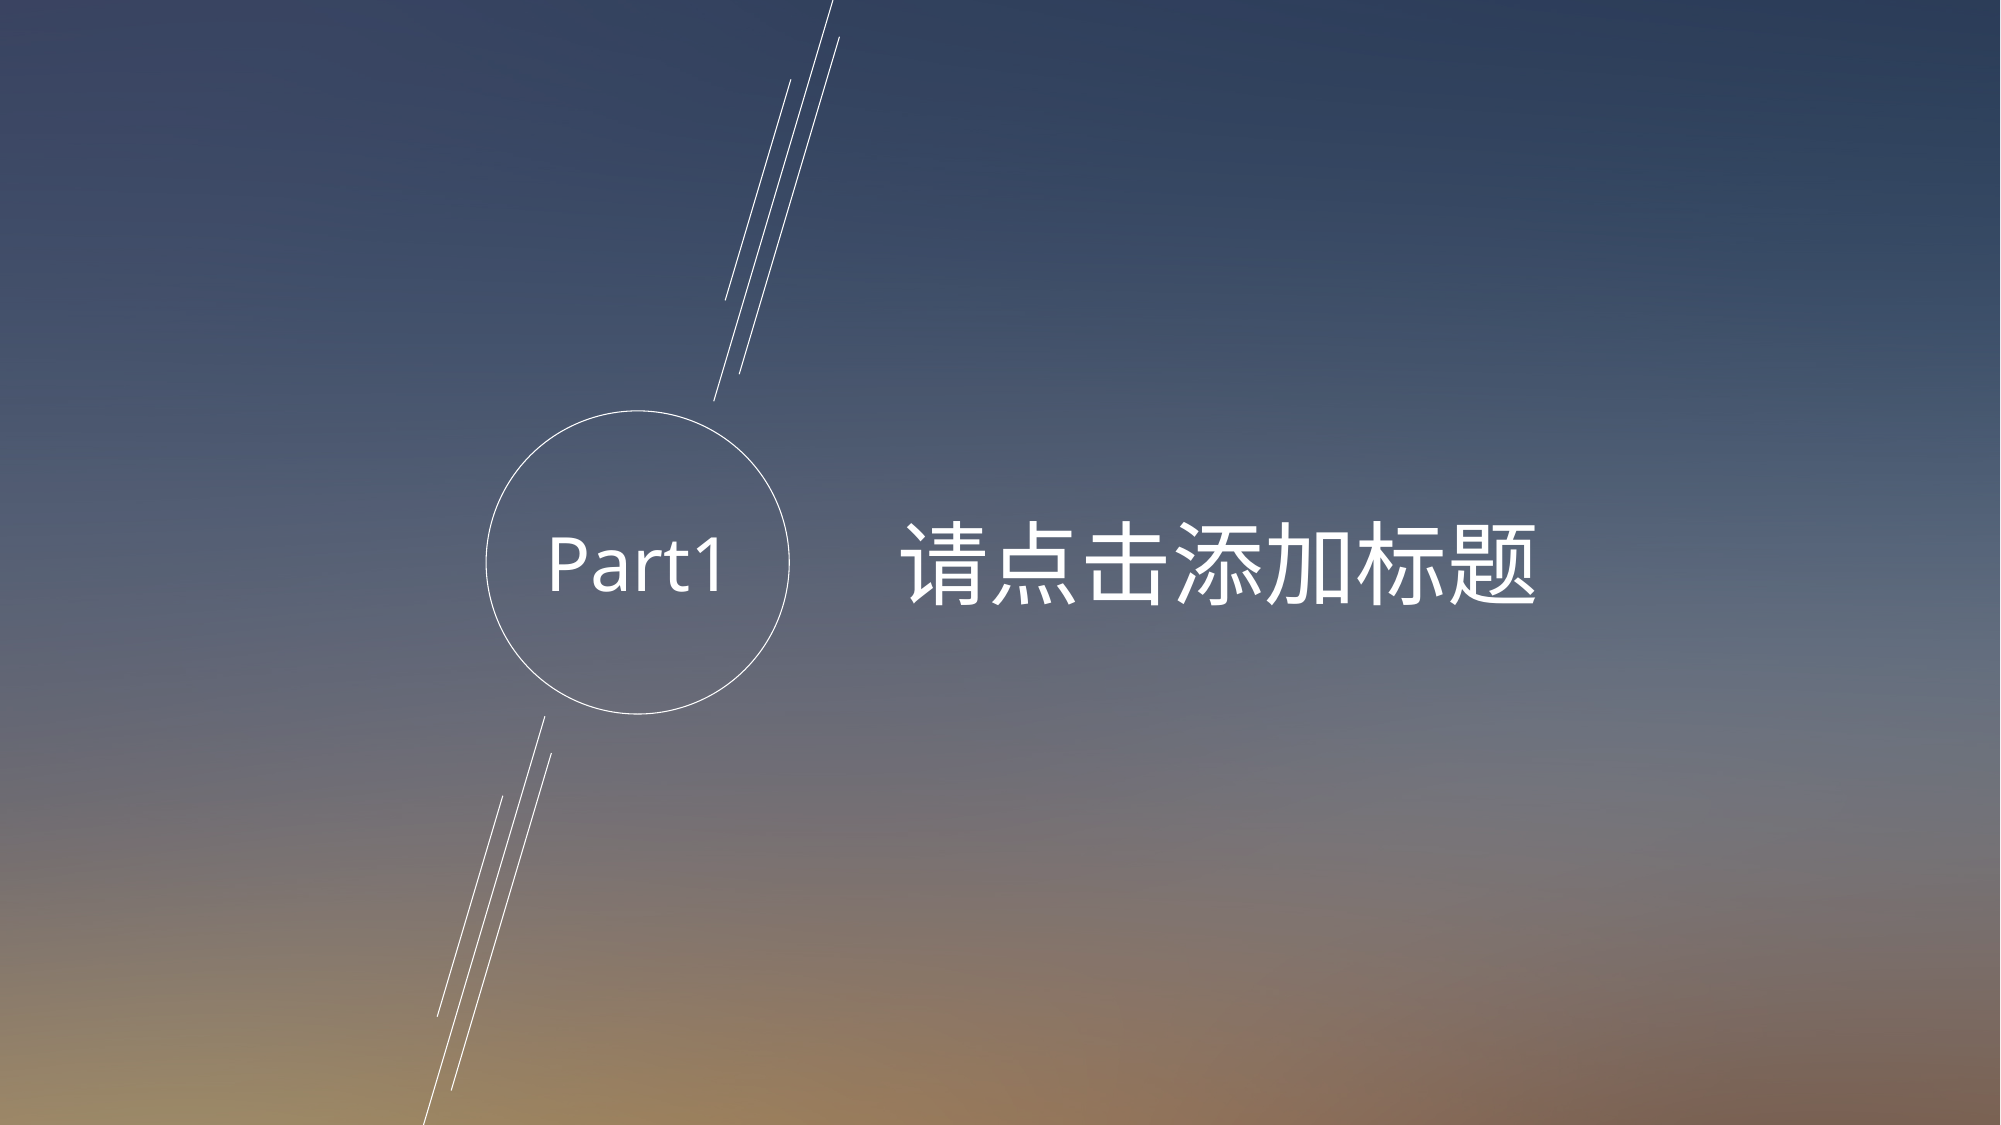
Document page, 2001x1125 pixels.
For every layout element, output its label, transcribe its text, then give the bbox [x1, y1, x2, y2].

picture [0, 0, 2001, 1125]
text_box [437, 795, 503, 1017]
text_box 请点击添加标题 [882, 499, 1674, 624]
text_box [451, 752, 552, 1091]
text_box Part1 [418, 509, 861, 615]
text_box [713, 0, 833, 402]
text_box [739, 36, 840, 375]
text_box [494, 409, 781, 509]
text_box [494, 615, 781, 716]
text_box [725, 79, 791, 301]
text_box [422, 716, 545, 1125]
